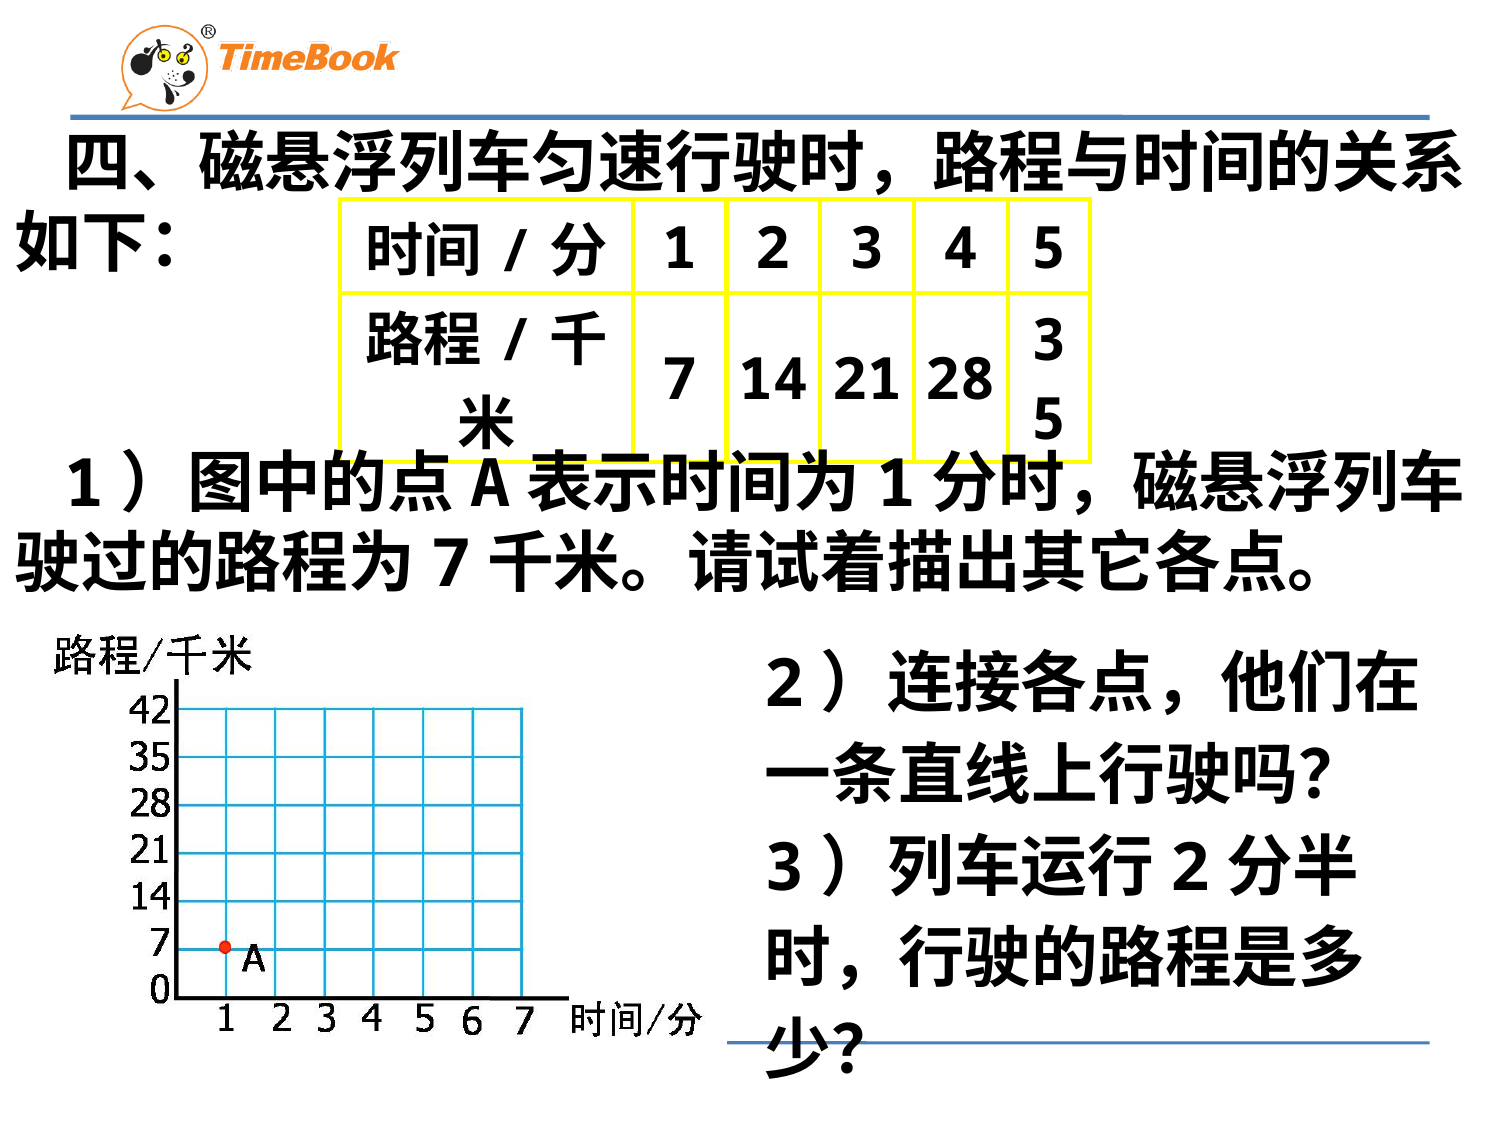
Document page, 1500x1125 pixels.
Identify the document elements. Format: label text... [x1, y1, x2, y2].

picture [23, 609, 727, 1048]
text_box 2）连接各点，他们在一条直线上行驶吗？ 3）列车运行2分半时，行驶的路程是多少？ [749, 621, 1500, 1094]
text_box 四、磁悬浮列车匀速行驶时，路程与时间的关系如下： 1）图中的点A表示时间为1分时，磁悬浮列车驶过的路程为7千米。请试着描出其它各点。 [0, 112, 1500, 608]
picture [118, 22, 408, 112]
